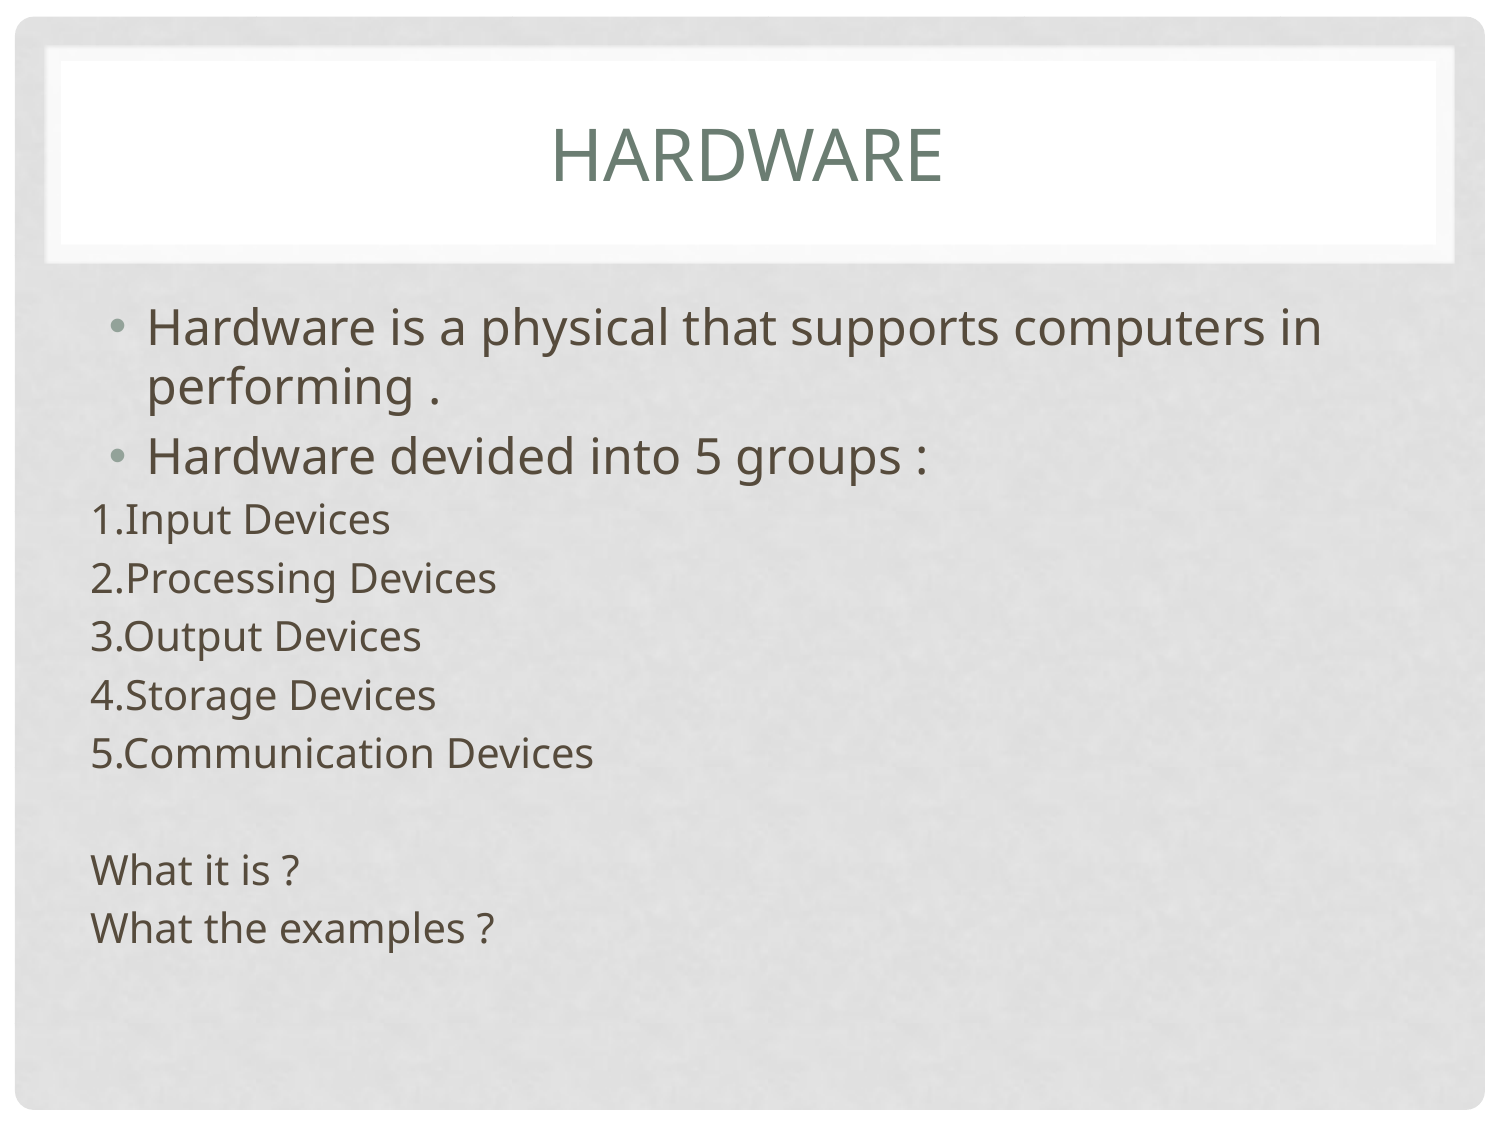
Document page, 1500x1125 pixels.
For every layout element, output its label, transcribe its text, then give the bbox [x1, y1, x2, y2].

list Hardware is a physical that supports computers in performing . Hardware devided into 5 groups : 1.Input Devices 2.Processing Devices 3.Output Devices 4.Storage Devices 5.Communication Devices What it is ? What the examples ? [75, 287, 1425, 1005]
title Hardware [69, 66, 1425, 238]
